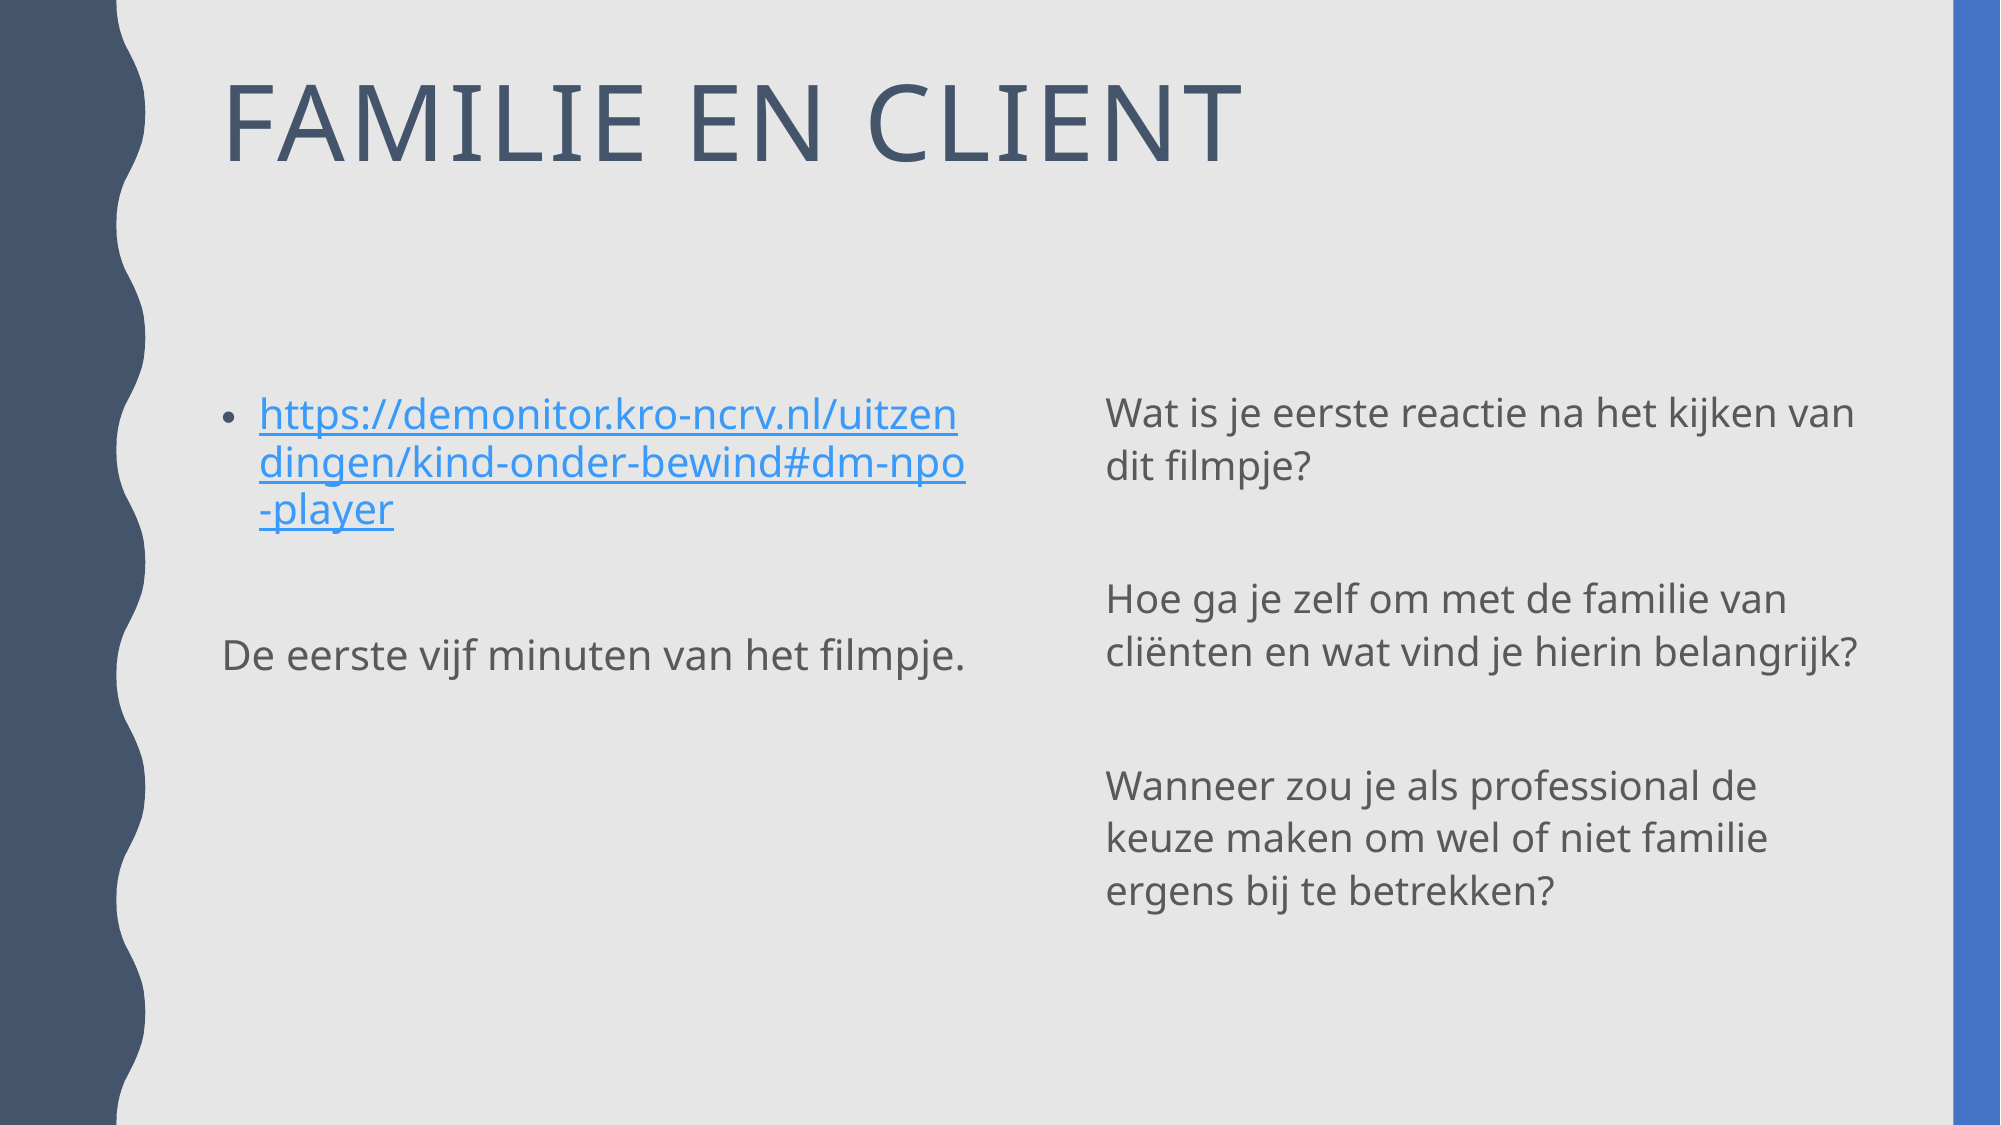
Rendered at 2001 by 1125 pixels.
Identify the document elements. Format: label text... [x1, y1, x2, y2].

title familie en client [205, 62, 1875, 308]
list https://demonitor.kro-ncrv.nl/uitzendingen/kind-onder-bewind#dm-npo-player De eerste vijf minuten van het filmpje. [206, 375, 994, 969]
list Wat is je eerste reactie na het kijken van dit filmpje? Hoe ga je zelf om met de familie van cliënten en wat vind je hierin belangrijk? Wanneer zou je als professional de keuze maken om wel of niet familie ergens bij te betrekken? [1090, 375, 1878, 969]
